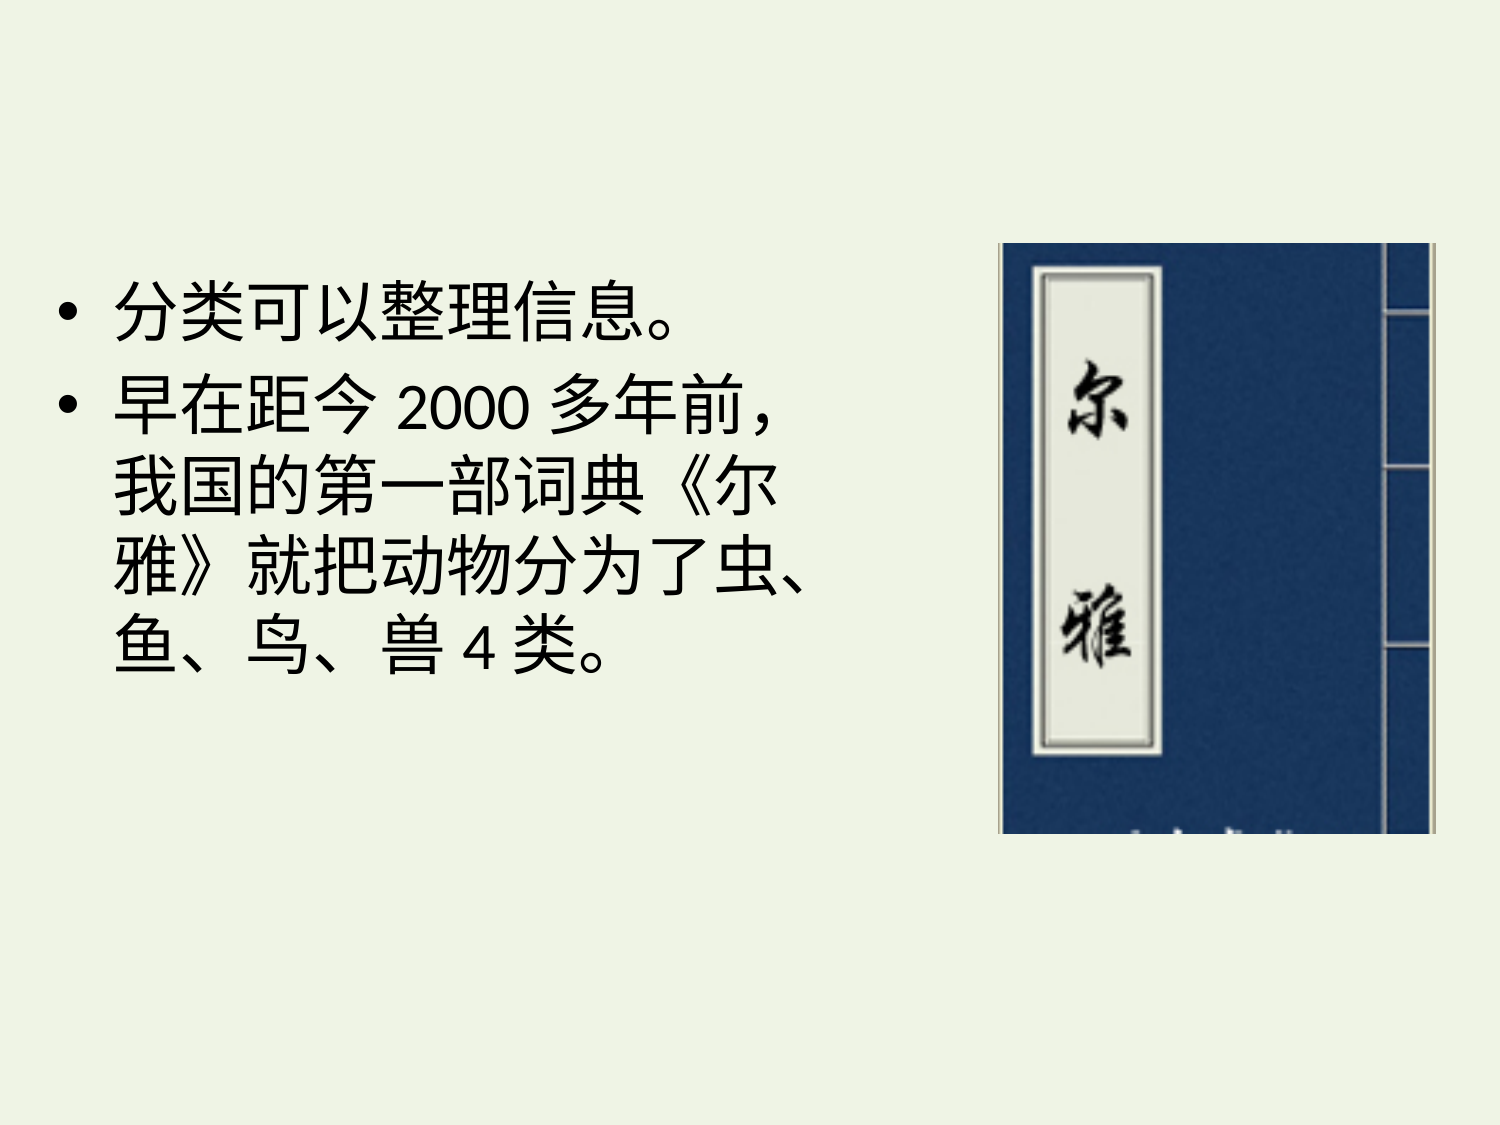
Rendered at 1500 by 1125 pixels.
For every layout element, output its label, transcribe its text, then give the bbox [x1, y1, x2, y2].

picture [997, 243, 1436, 835]
list 分类可以整理信息。 早在距今2000多年前，我国的第一部词典《尔雅》就把动物分为了虫、鱼、鸟、兽4类。 [40, 262, 881, 1006]
